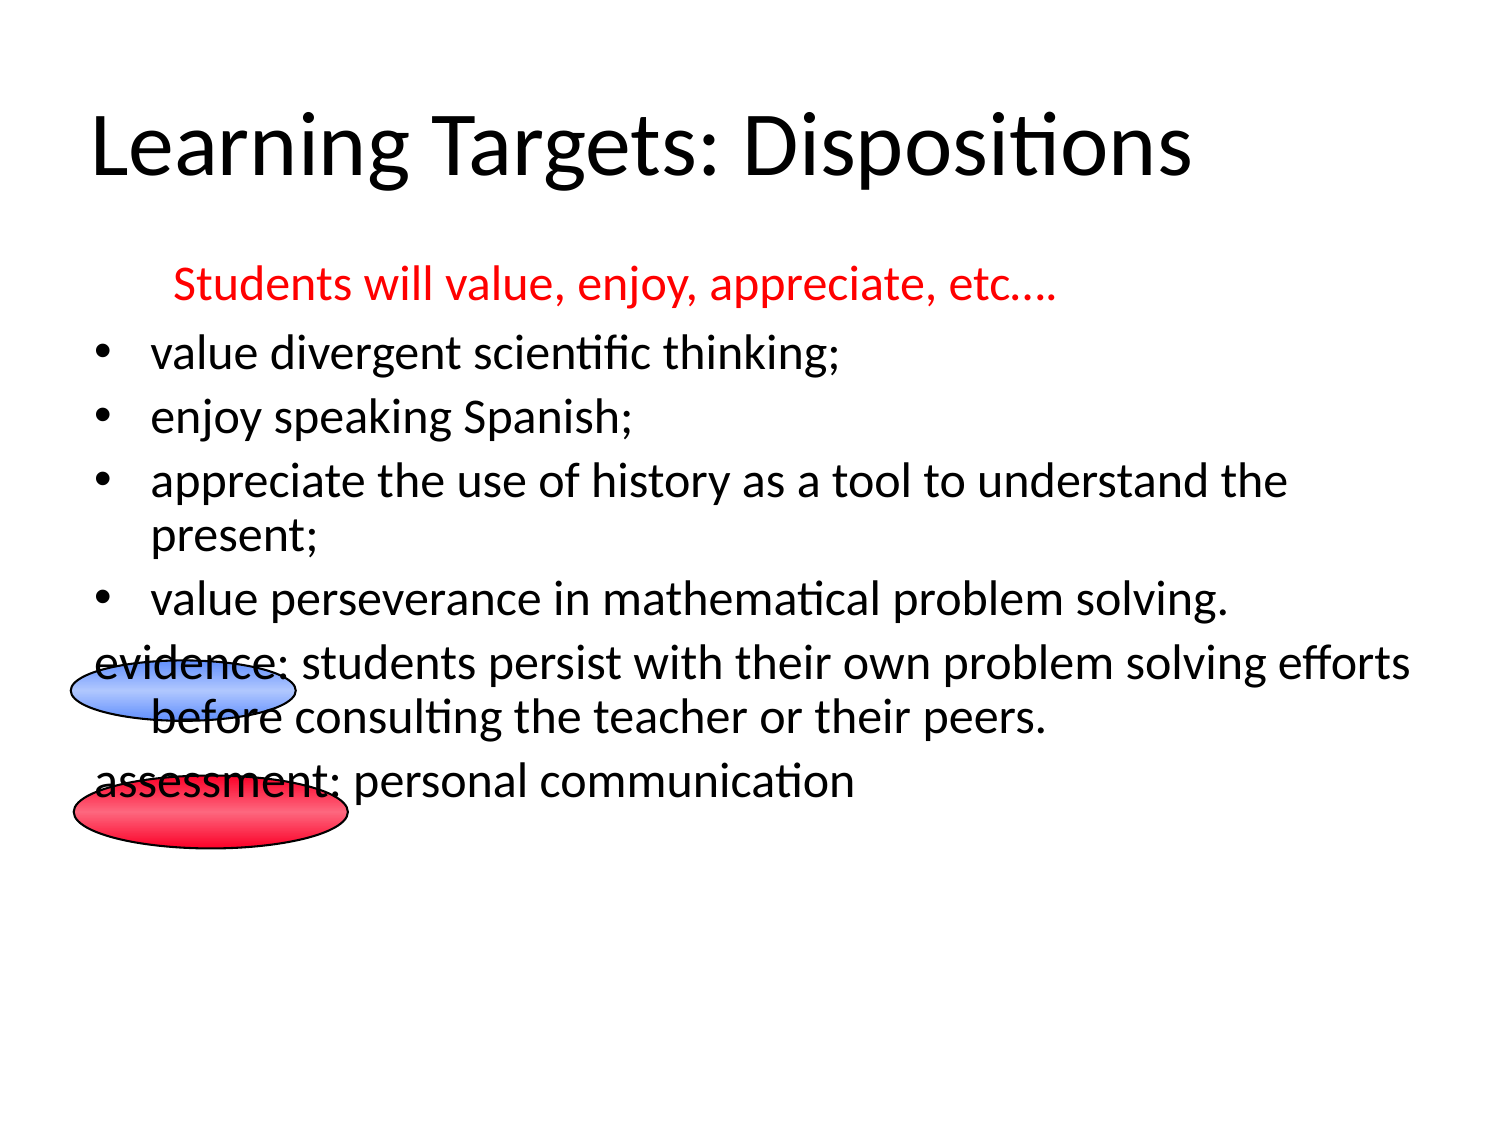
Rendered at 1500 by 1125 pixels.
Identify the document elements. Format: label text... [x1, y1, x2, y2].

title Learning Targets: Dispositions [75, 45, 1425, 233]
text_box [73, 801, 79, 822]
text_box [70, 679, 79, 702]
text_box Students will value, enjoy, appreciate, etc…. [158, 243, 1073, 319]
list value divergent scientific thinking; enjoy speaking Spanish; appreciate the use of history as a tool to understand the present; value perseverance in mathematical problem solving. evidence: students persist with their own problem solving efforts before consulting the teacher or their peers. assessment: personal communication [79, 319, 1430, 906]
